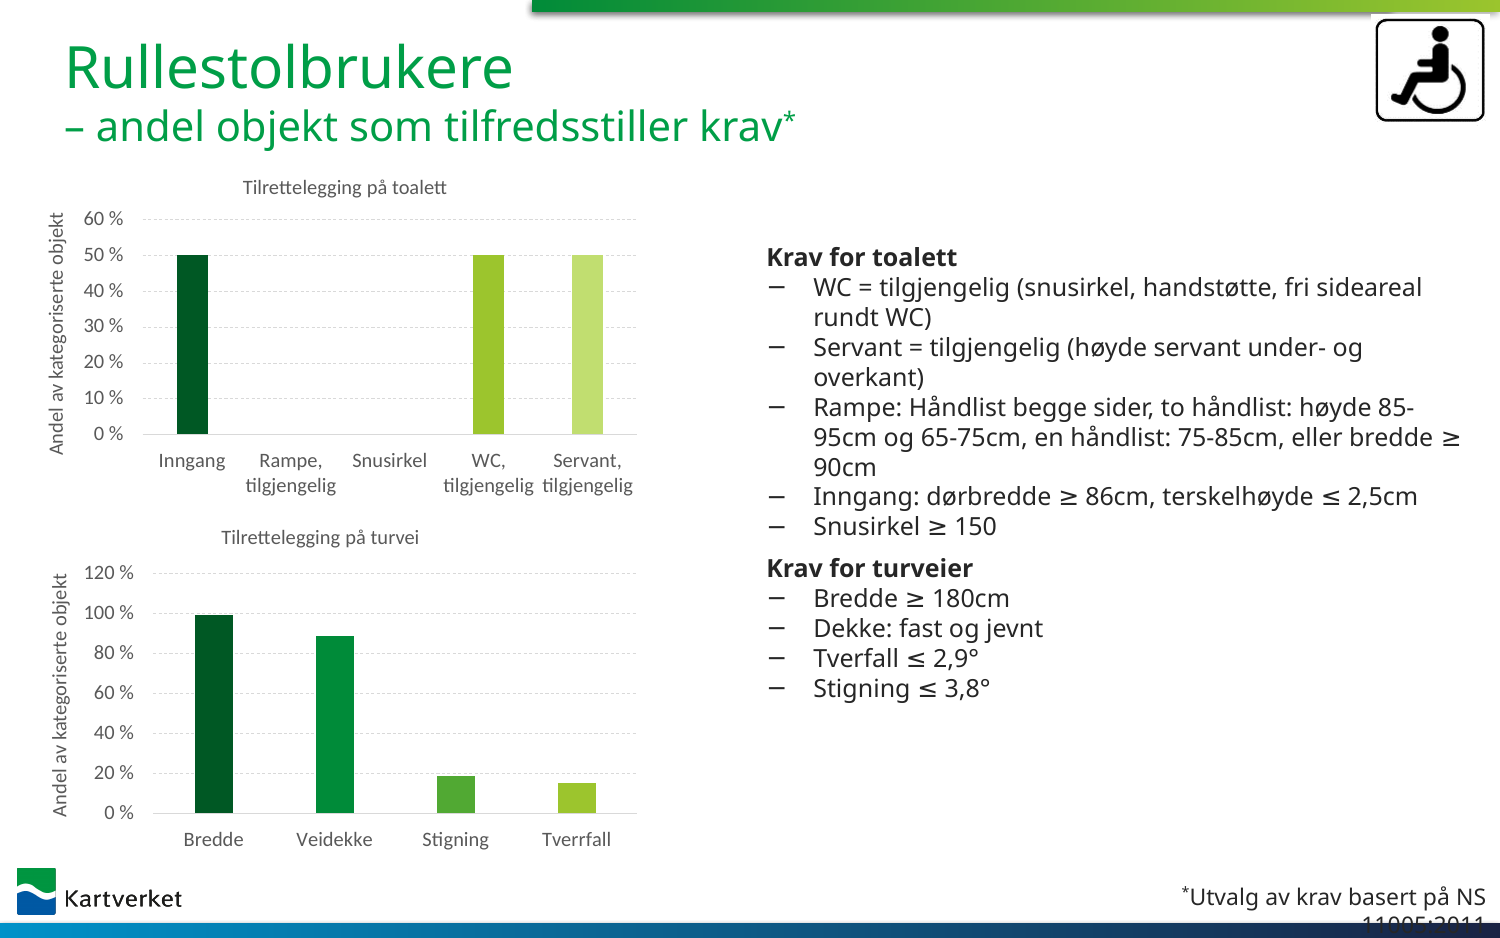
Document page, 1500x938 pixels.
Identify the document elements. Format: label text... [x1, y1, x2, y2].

text_box Rullestolbrukere – andel objekt som tilfredsstiller krav* [49, 14, 1431, 158]
picture [1371, 13, 1491, 127]
text_box Krav for toalett WC = tilgjengelig (snusirkel, handstøtte, fri sideareal rundt WC) Servant = tilgjengelig (høyde servant under- og overkant) Rampe: Håndlist begge sider, to håndlist: høyde 85-95cm og 65-75cm, en håndlist: 75-85cm, eller bredde ≥ 90cm Inngang: dørbredde ≥ 86cm, terskelhøyde ≤ 2,5cm Snusirkel ≥ 150 [751, 234, 1483, 545]
text_box *Utvalg av krav basert på NS 11005:2011 [1068, 873, 1500, 938]
picture [41, 166, 650, 505]
text_box Krav for turveier Bredde ≥ 180cm Dekke: fast og jevnt Tverfall ≤ 2,9° Stigning ≤ 3,8° [751, 545, 1483, 710]
picture [41, 520, 650, 859]
